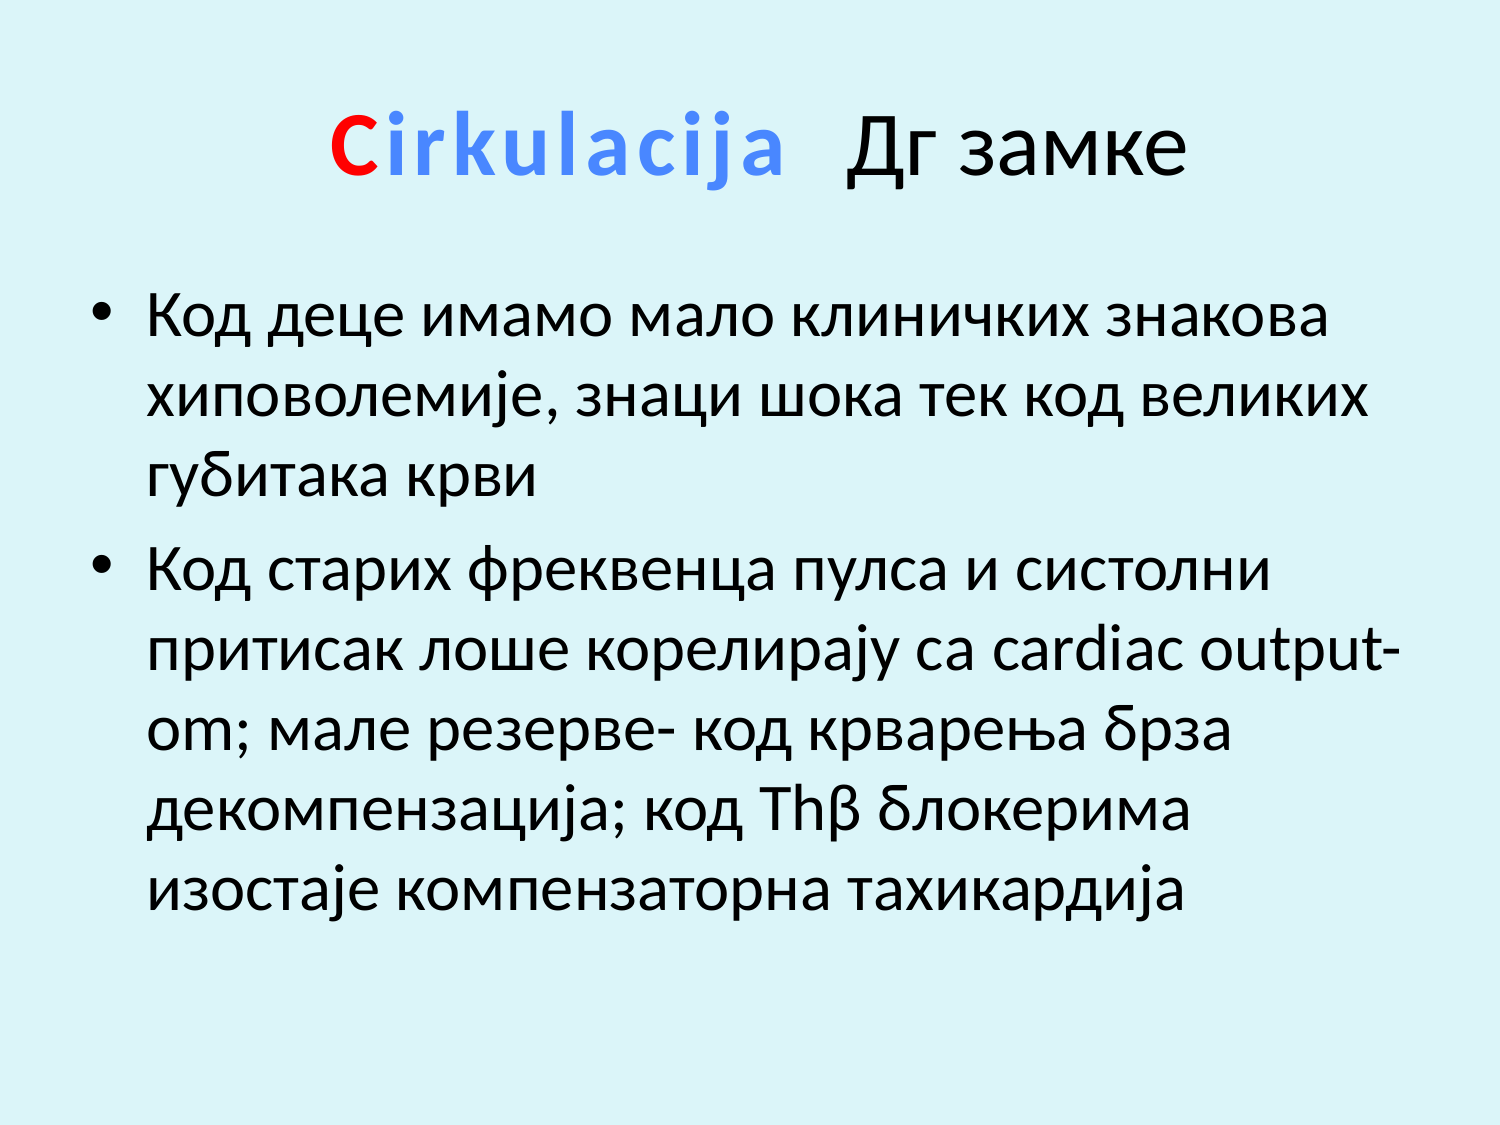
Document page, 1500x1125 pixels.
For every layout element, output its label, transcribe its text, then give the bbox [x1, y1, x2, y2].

list Код деце имамо мало клиничких знакова хиповолемије, знаци шока тек код великих губитака крви Код старих фреквенца пулса и систолни притисак лоше корелирају са cardiac output-om; мале резерве- код крварења брза декомпензација; код Thβ блокерима изостаје компензаторна тахикардија [75, 262, 1425, 1005]
title Cirkulacija Дг замке [75, 45, 1425, 233]
